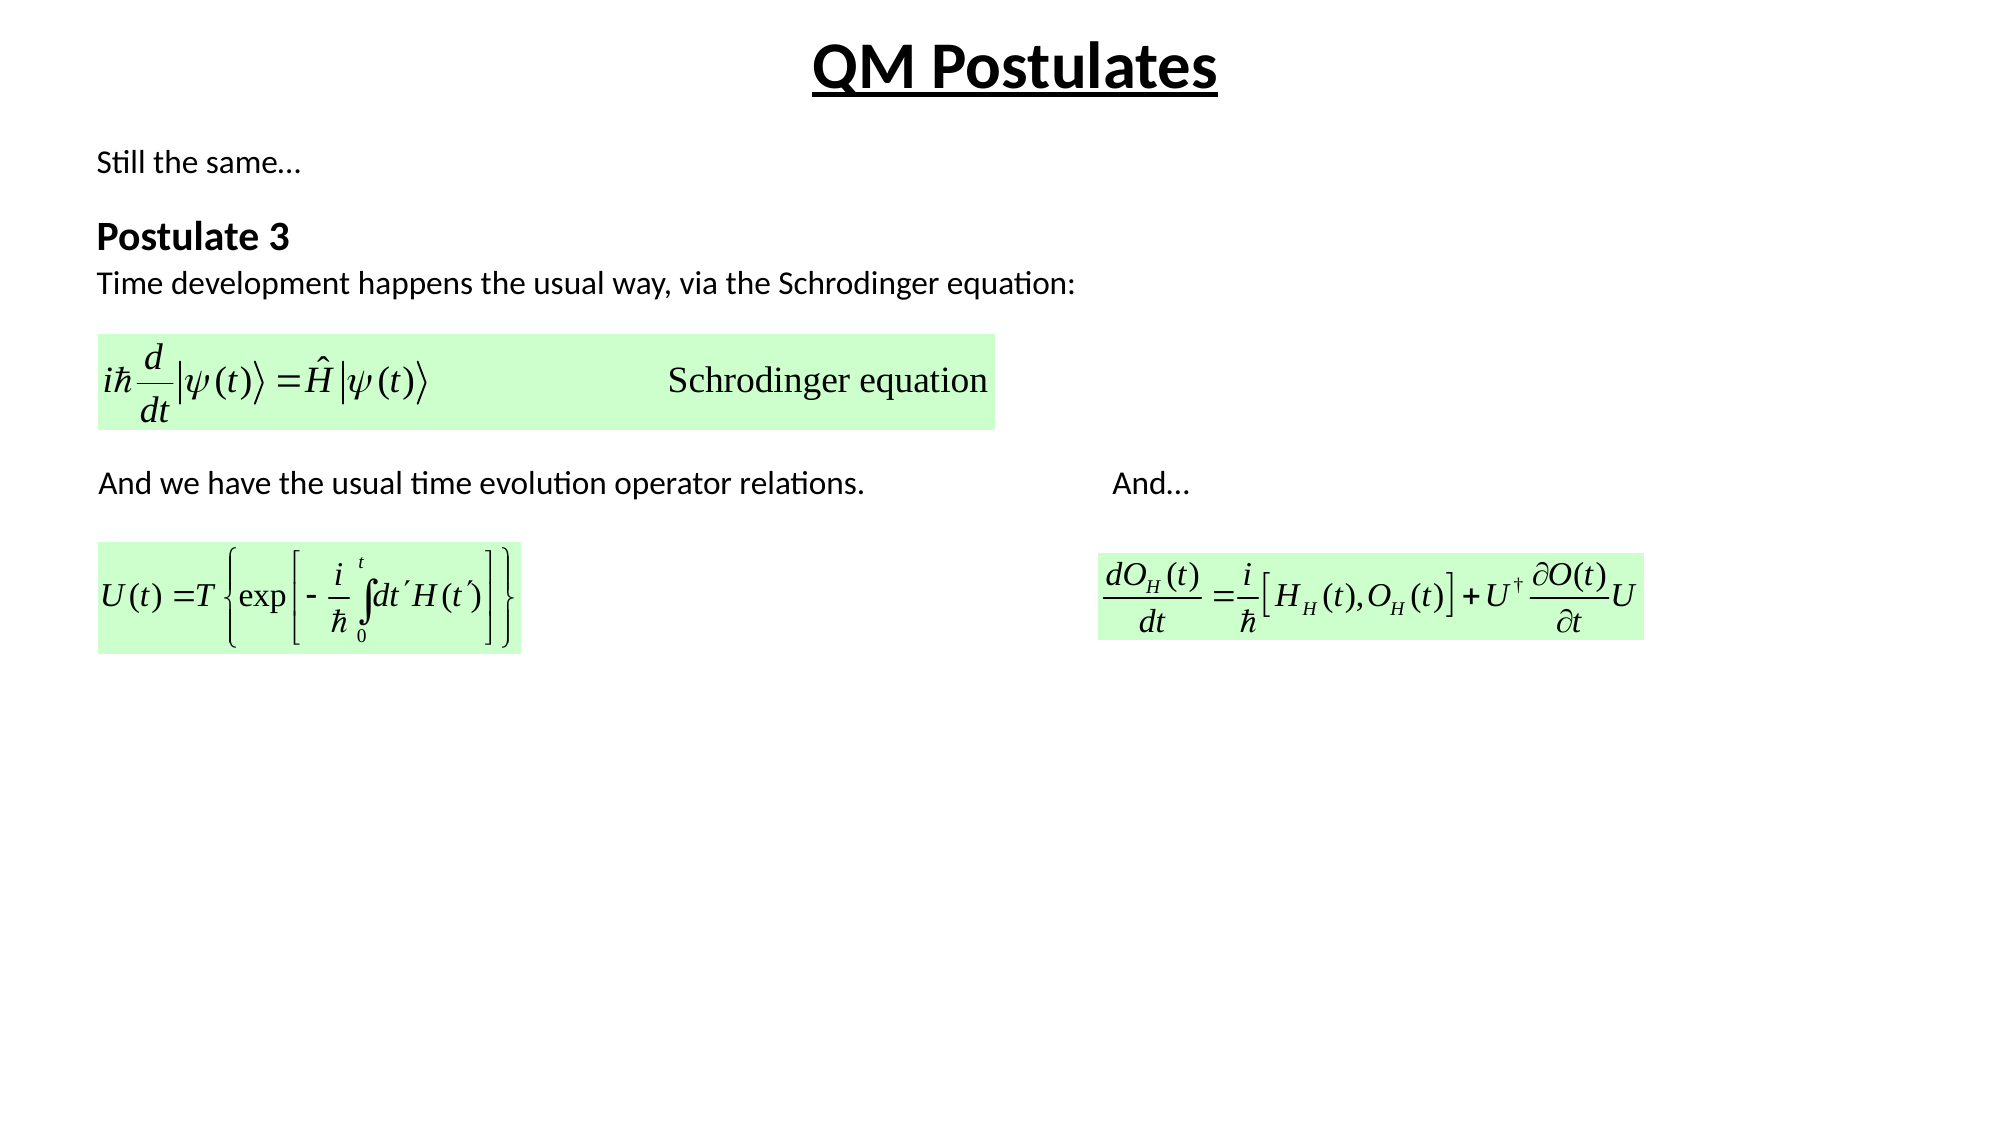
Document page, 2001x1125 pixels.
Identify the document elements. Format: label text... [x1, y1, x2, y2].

text_box And… [1097, 453, 1284, 509]
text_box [98, 334, 996, 430]
text_box And we have the usual time evolution operator relations. [83, 453, 961, 509]
text_box Still the same… [81, 132, 725, 188]
text_box Postulate 3 [81, 201, 361, 254]
text_box Time development happens the usual way, via the Schrodinger equation: [81, 254, 1114, 309]
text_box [98, 542, 521, 654]
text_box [1097, 553, 1644, 640]
text_box QM Postulates [797, 14, 1284, 109]
